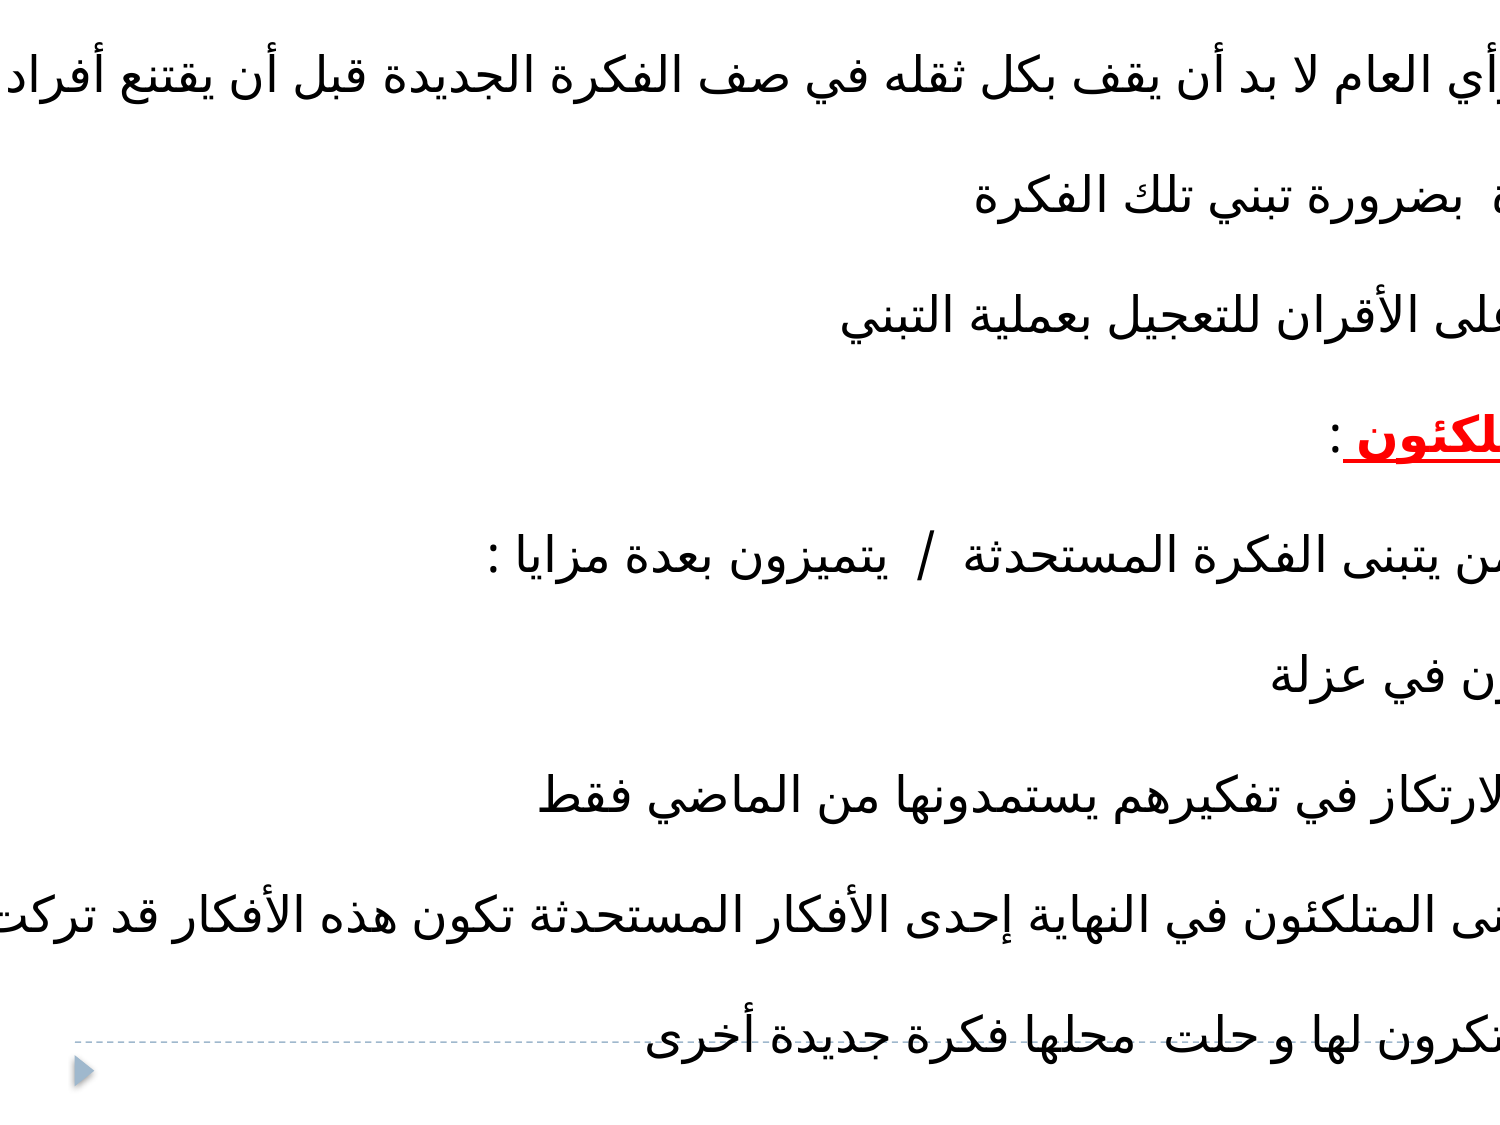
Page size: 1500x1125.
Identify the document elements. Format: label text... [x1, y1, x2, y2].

text_box 3- أن الرأي العام لا بد أن يقف بكل ثقله في صف الفكرة الجديدة قبل أن يقتنع أفراد الغالبية المتأخرة بضرورة تبني تلك الفكرة الضغط على الأقران للتعجيل بعملية التبني هـ/ المتلكئون : هم أخر من يتبنى الفكرة المستحدثة / يتميزون بعدة مزايا : 1- يعيشون في عزلة 2- نقط الارتكاز في تفكيرهم يستمدونها من الماضي فقط عندما يتبنى المتلكئون في النهاية إحدى الأفكار المستحدثة تكون هذه الأفكار قد تركت مكانها عند المبتكرون لها و حلت محلها فكرة جديدة أخرى [0, 35, 1500, 1115]
